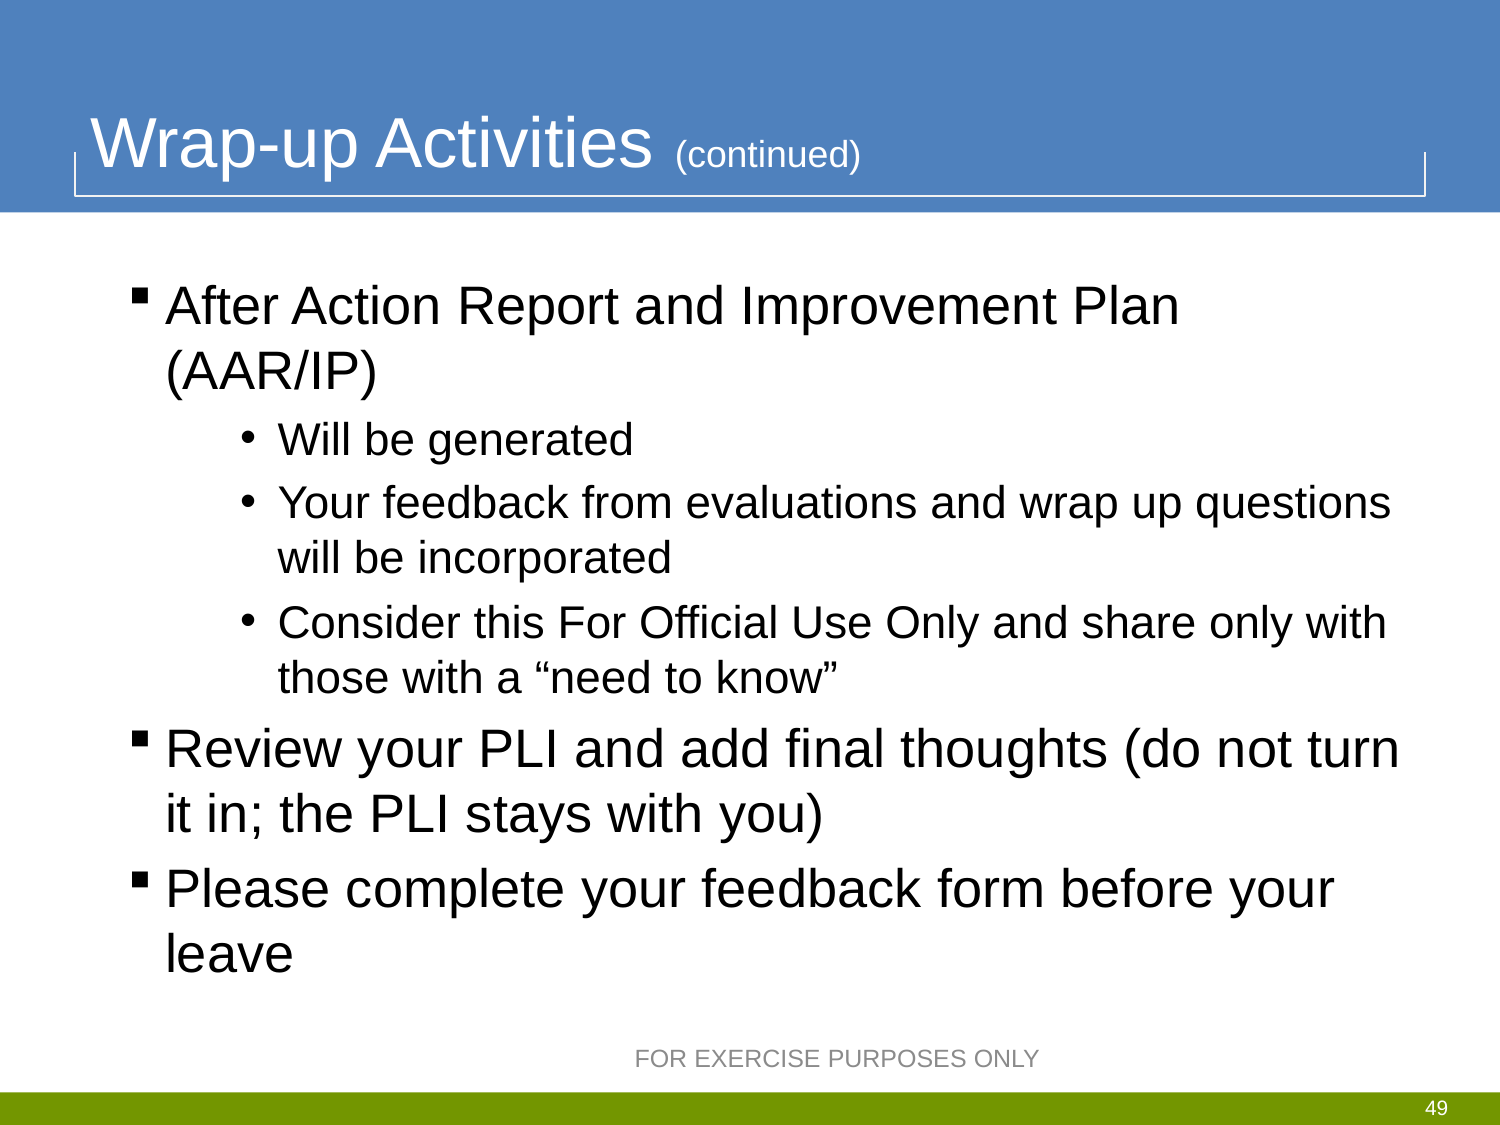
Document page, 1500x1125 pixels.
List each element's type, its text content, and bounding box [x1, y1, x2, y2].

list After Action Report and Improvement Plan (AAR/IP) Will be generated Your feedback from evaluations and wrap up questions will be incorporated Consider this For Official Use Only and share only with those with a “need to know” Review your PLI and add final thoughts (do not turn it in; the PLI stays with you) Please complete your feedback form before your leave [74, 262, 1426, 1006]
footer FOR EXERCISE PURPOSES ONLY [512, 1042, 1163, 1103]
title Wrap-up Activities (continued) [74, 44, 1426, 233]
